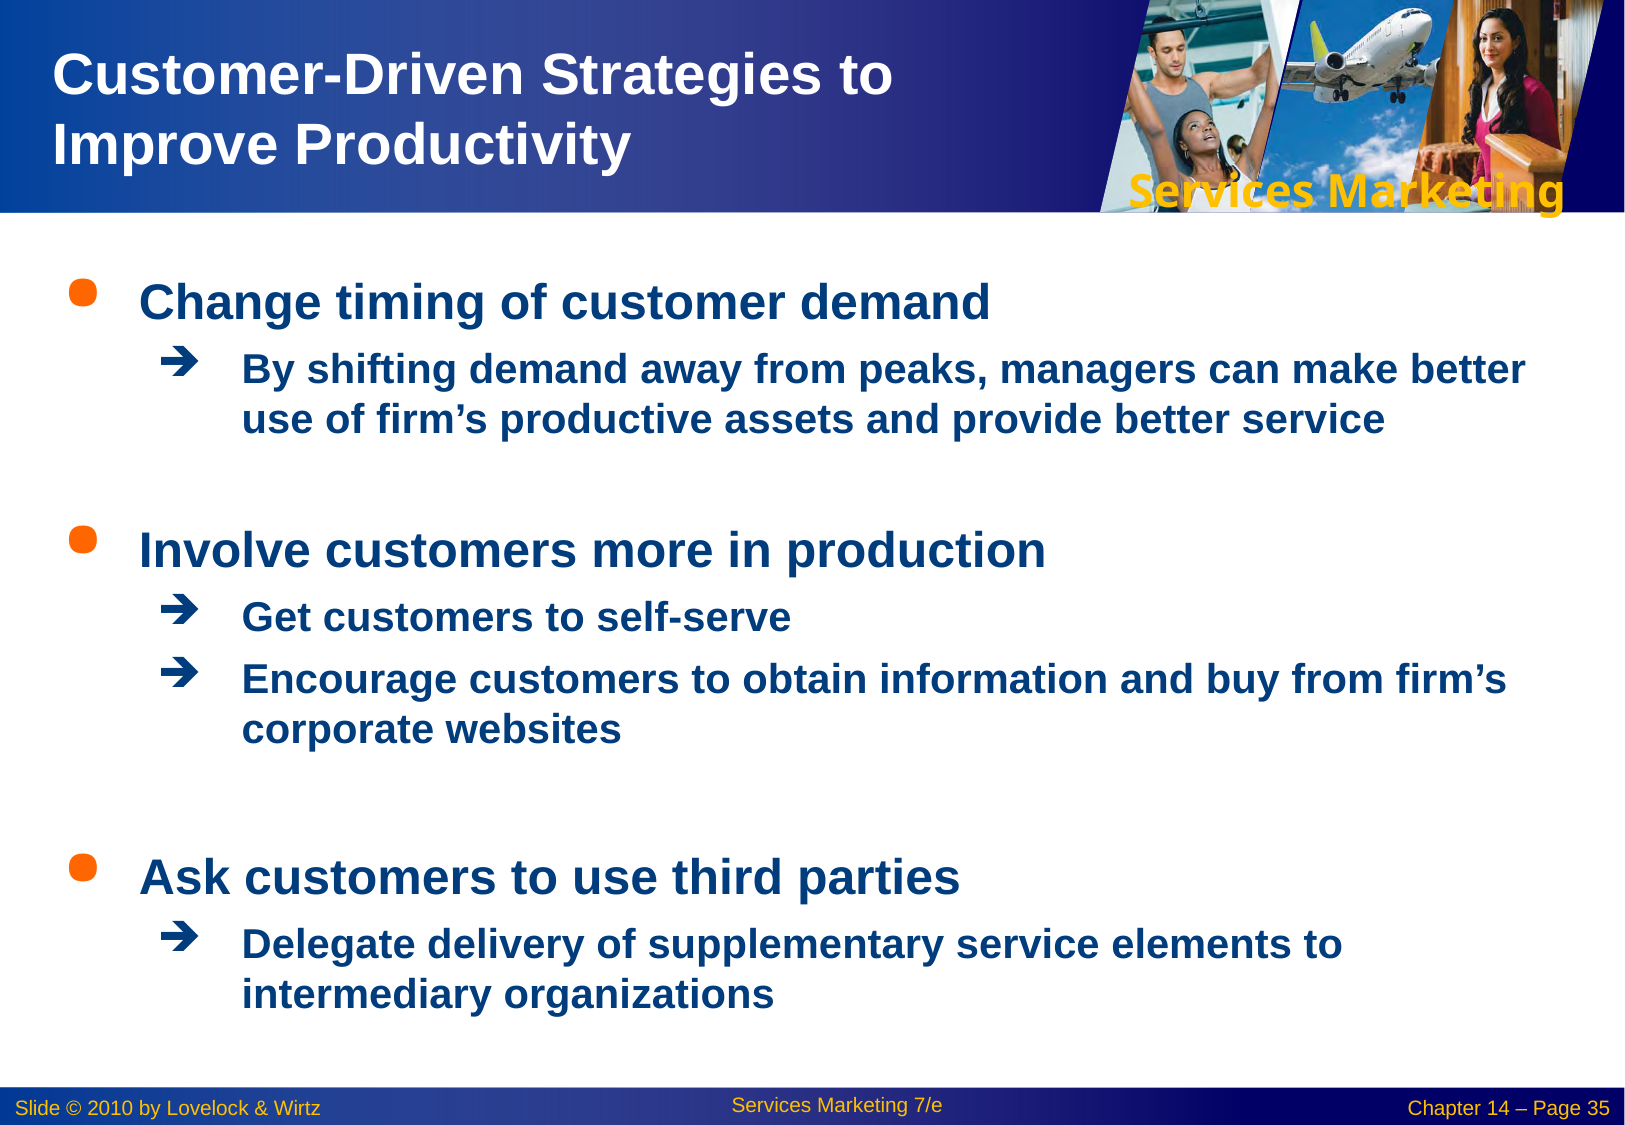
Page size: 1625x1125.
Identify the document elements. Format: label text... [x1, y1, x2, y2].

title Customer-Driven Strategies to Improve Productivity [36, 37, 1088, 176]
picture [1100, 0, 1604, 213]
picture [1162, 186, 1172, 192]
picture [1546, 187, 1556, 202]
list Change timing of customer demand By shifting demand away from peaks, managers can make better use of firm’s productive assets and provide better service Involve customers more in production Get customers to self-serve Encourage customers to obtain information and buy from firm’s corporate websites Ask customers to use third parties Delegate delivery of supplementary service elements to intermediary organizations [49, 261, 1588, 1051]
